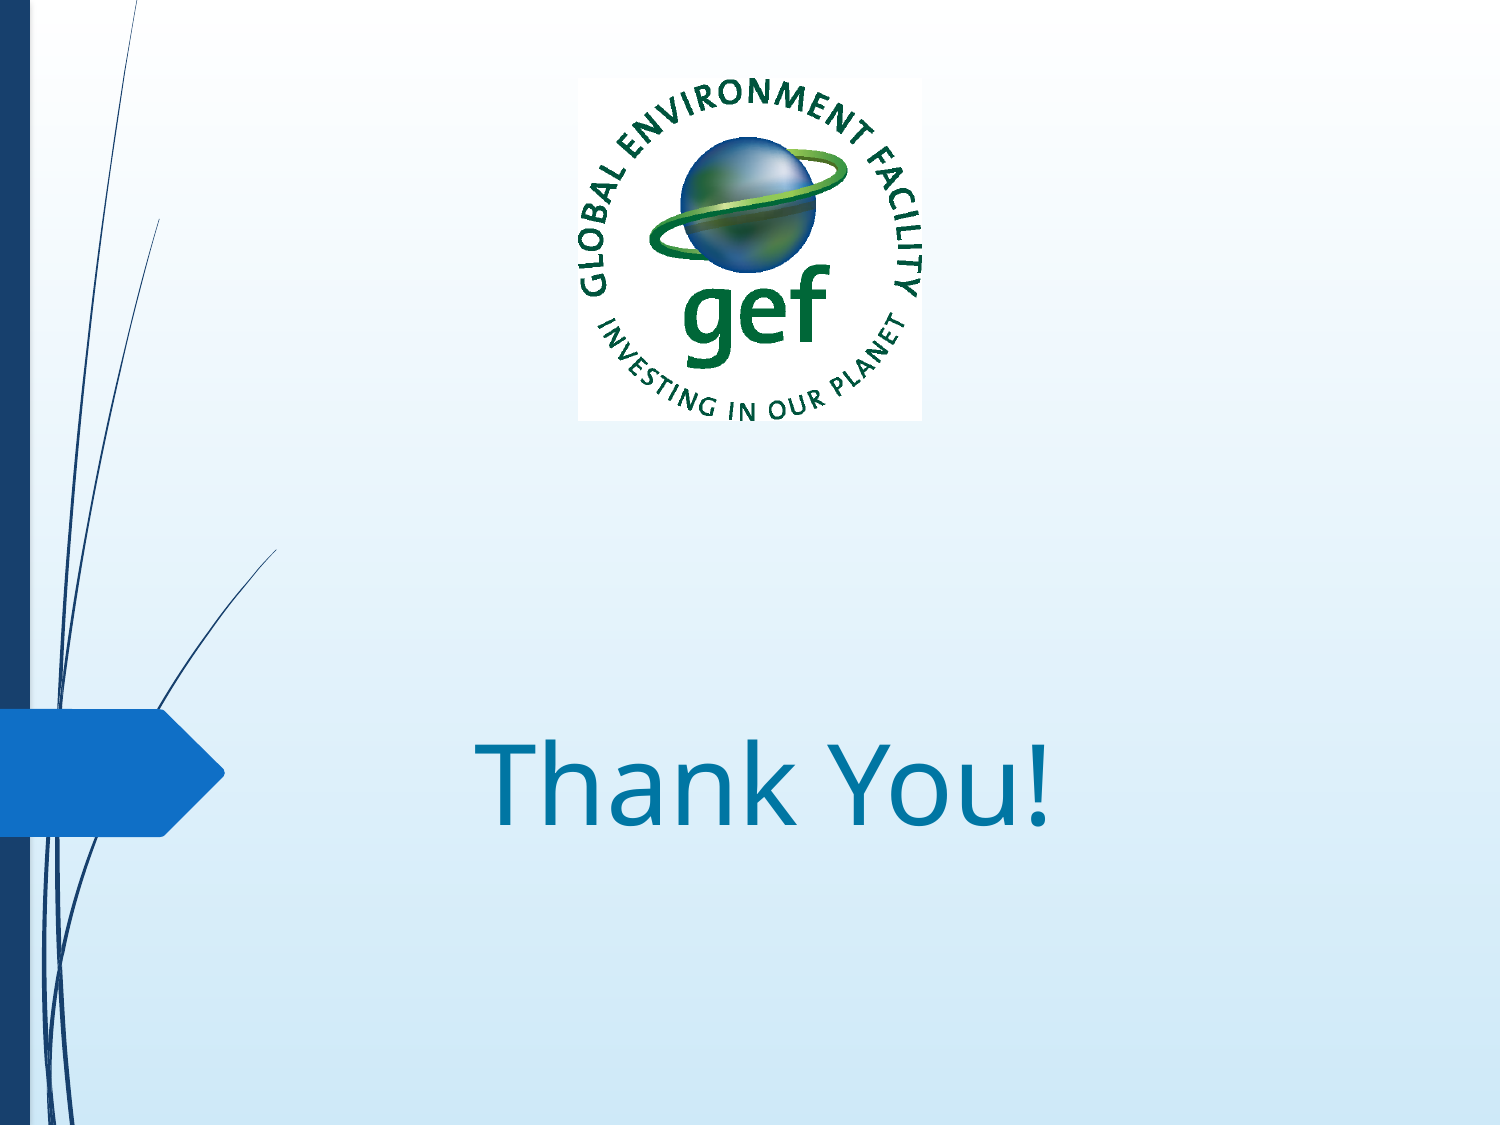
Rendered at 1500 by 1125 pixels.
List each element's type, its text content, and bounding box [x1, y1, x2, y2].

picture [578, 78, 922, 421]
title Thank You! [126, 673, 1402, 856]
